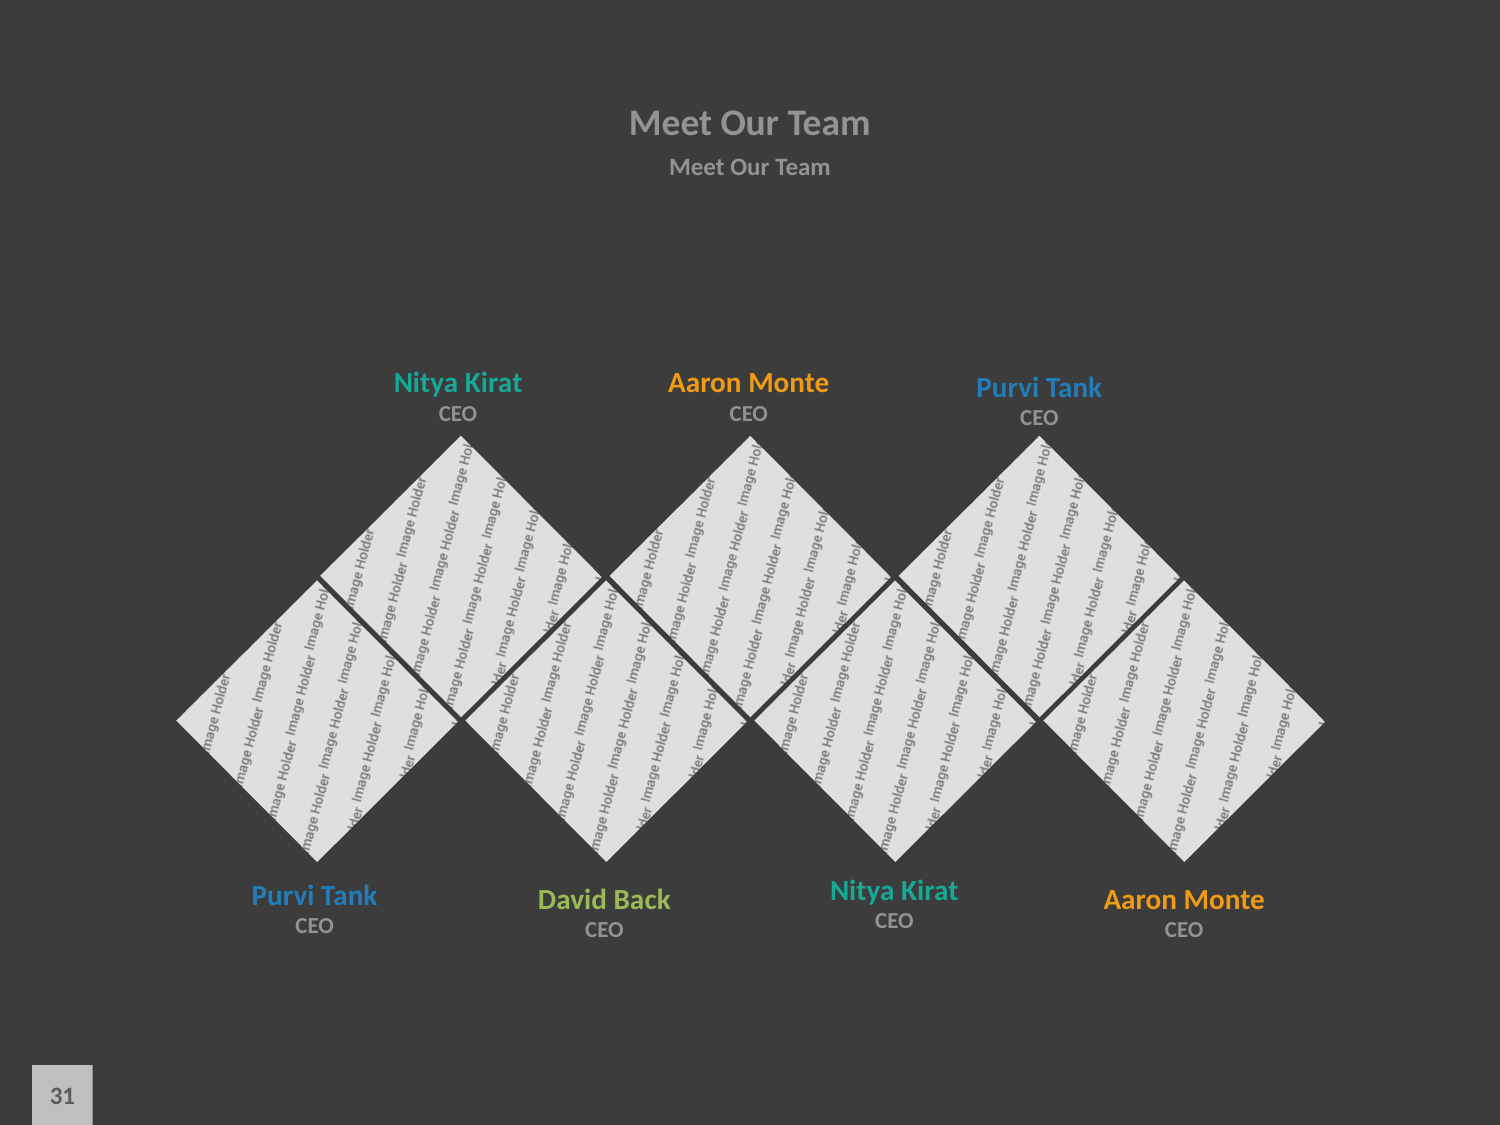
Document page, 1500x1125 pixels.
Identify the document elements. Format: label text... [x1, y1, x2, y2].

list Meet Our Team [412, 149, 1088, 183]
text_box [1087, 872, 1281, 951]
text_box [378, 356, 539, 443]
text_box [522, 872, 687, 951]
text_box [814, 863, 975, 951]
picture [176, 436, 1326, 862]
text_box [235, 868, 394, 946]
title Meet Our Team [287, 91, 1213, 150]
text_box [960, 360, 1119, 438]
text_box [652, 356, 846, 434]
